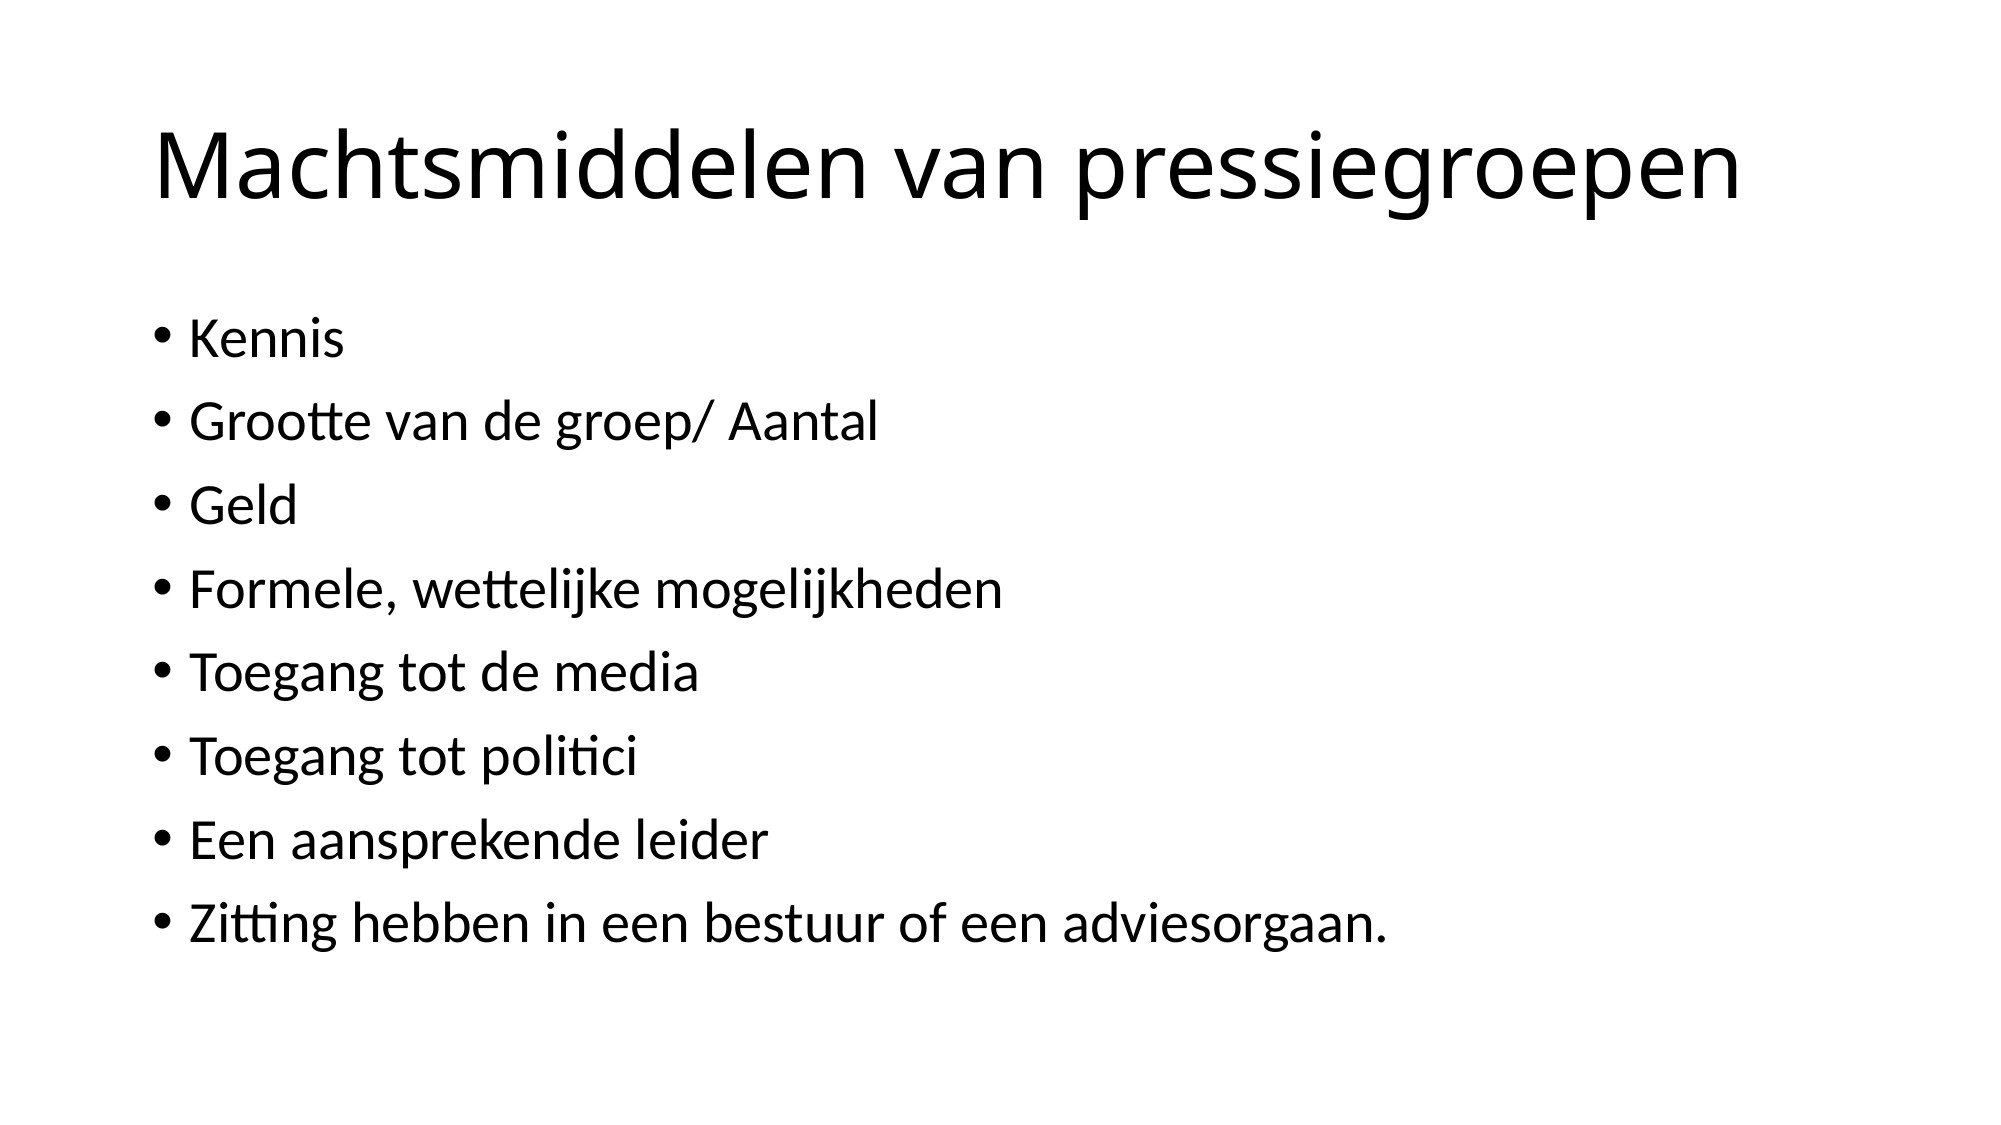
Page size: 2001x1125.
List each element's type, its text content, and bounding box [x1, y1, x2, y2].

title Machtsmiddelen van pressiegroepen [137, 59, 1863, 278]
list Kennis Grootte van de groep/ Aantal Geld Formele, wettelijke mogelijkheden Toegang tot de media Toegang tot politici Een aansprekende leider Zitting hebben in een bestuur of een adviesorgaan. [137, 299, 1863, 1014]
